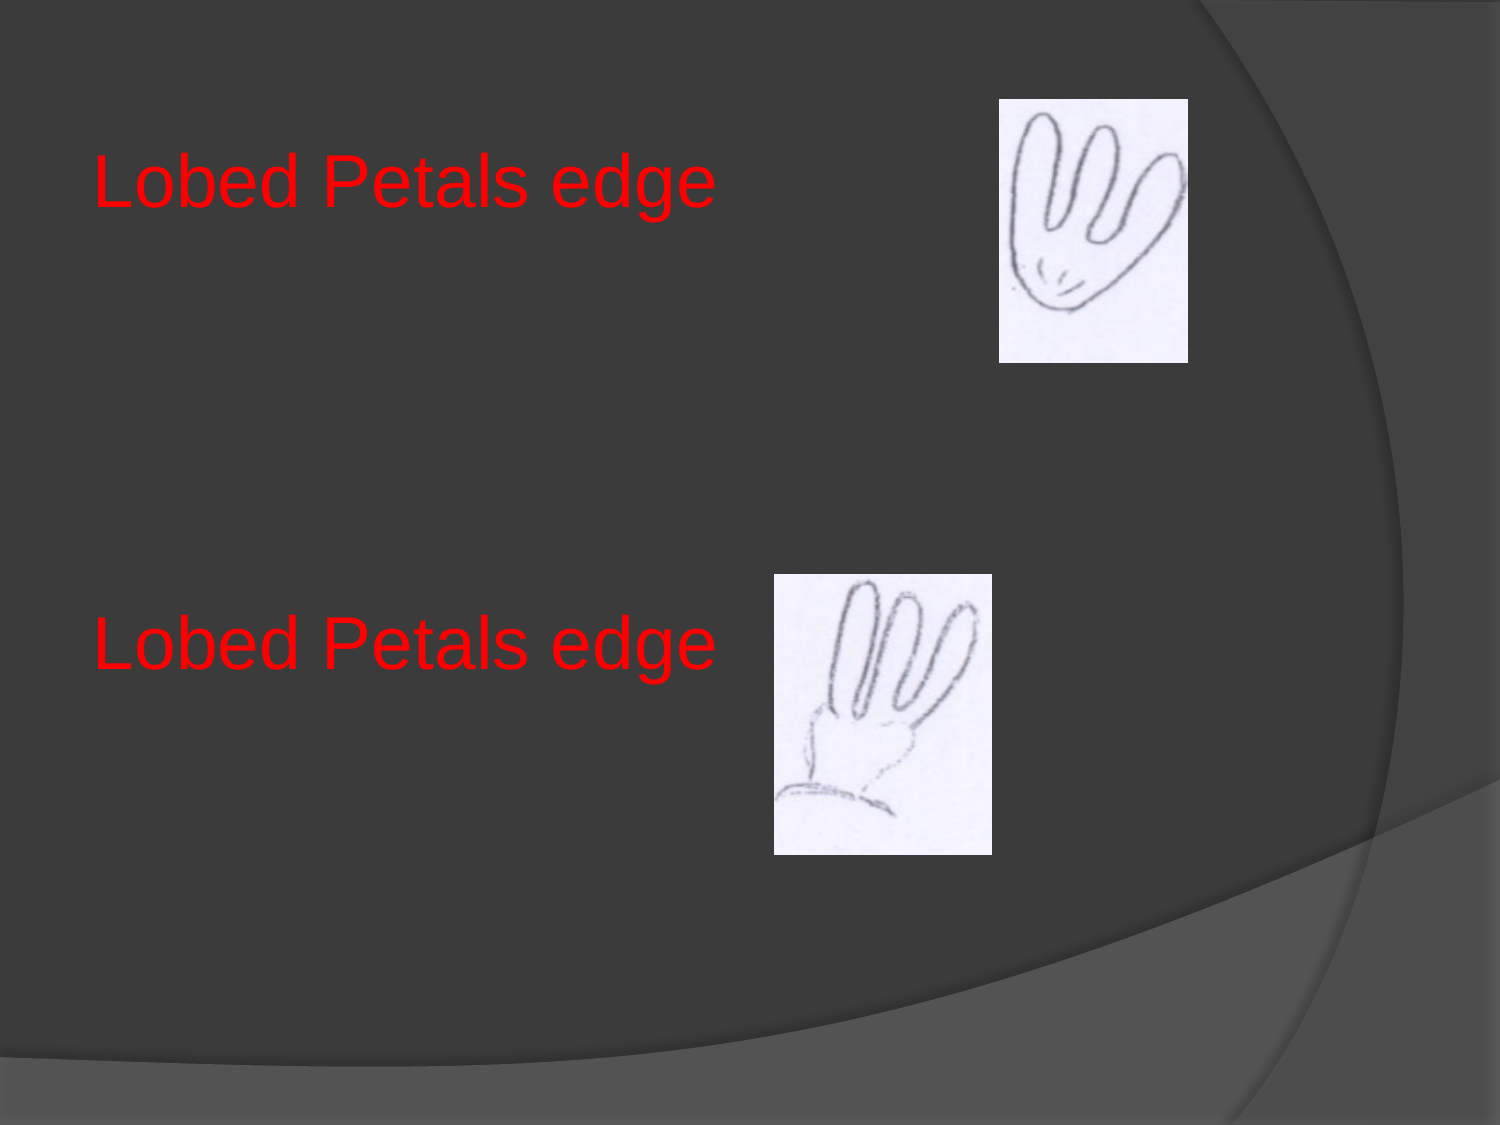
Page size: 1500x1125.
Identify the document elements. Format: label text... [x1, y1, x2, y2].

text_box Lobed Petals edge [77, 587, 734, 693]
text_box Lobed Petals edge [77, 124, 734, 230]
picture [774, 574, 992, 855]
picture [999, 99, 1189, 363]
